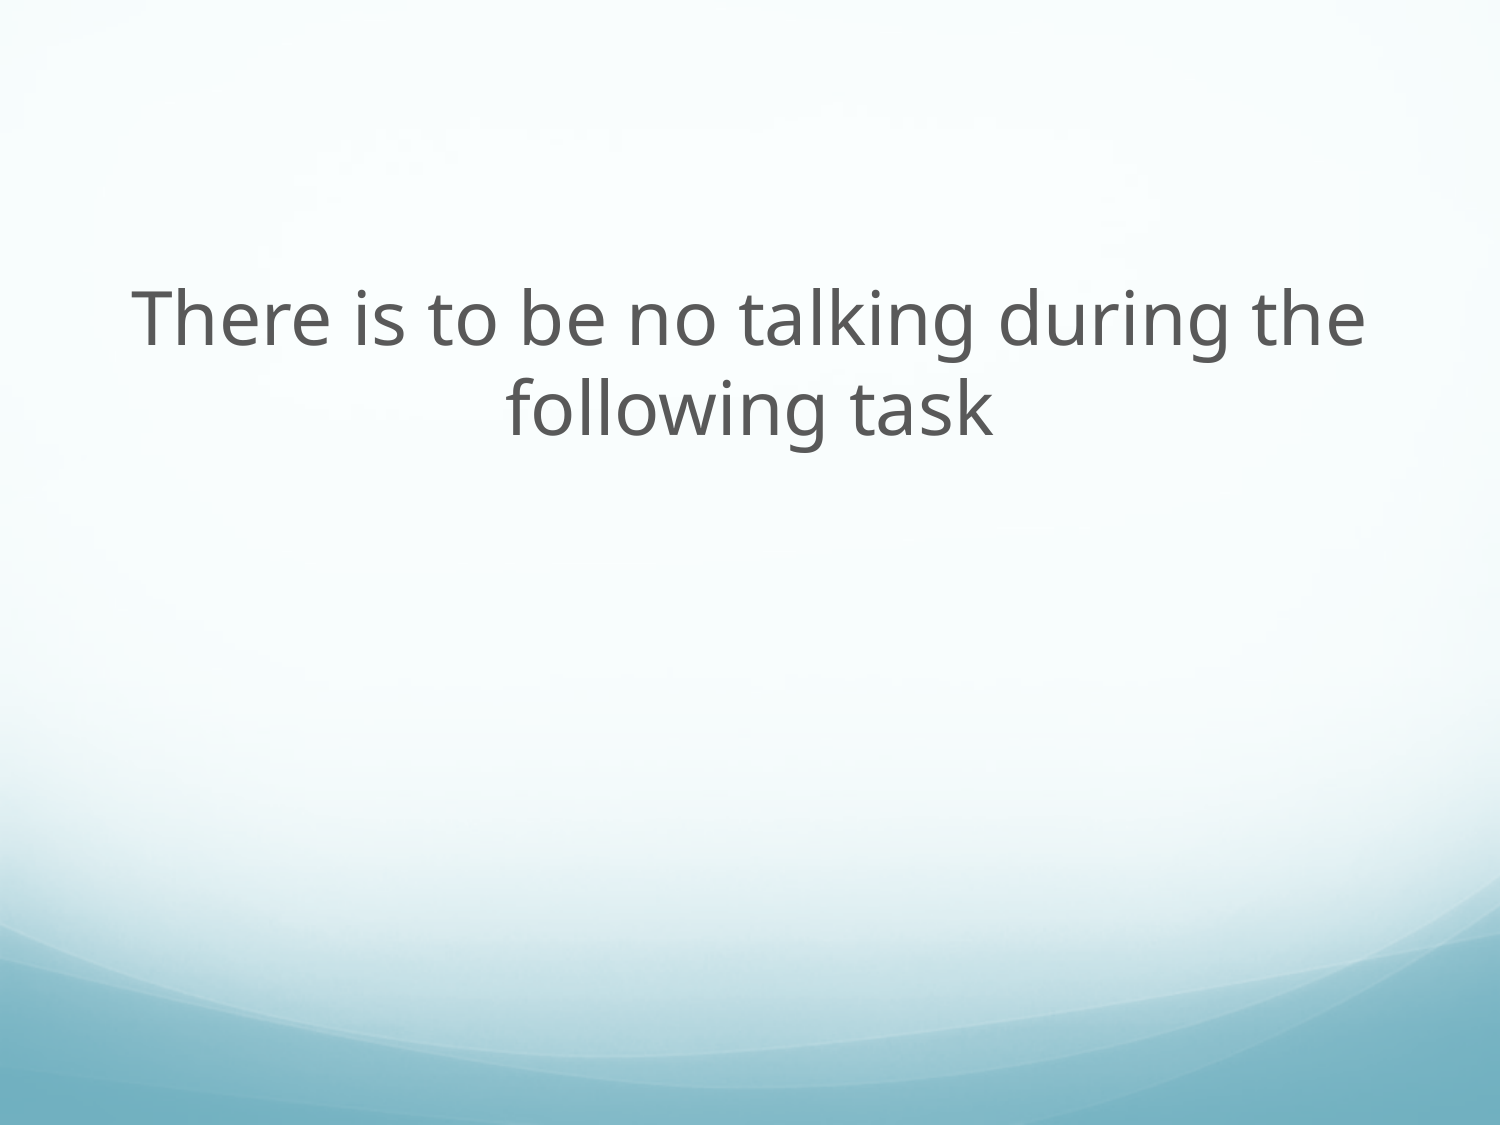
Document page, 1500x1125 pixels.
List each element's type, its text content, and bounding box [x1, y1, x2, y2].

list There is to be no talking during the following task [90, 262, 1410, 975]
